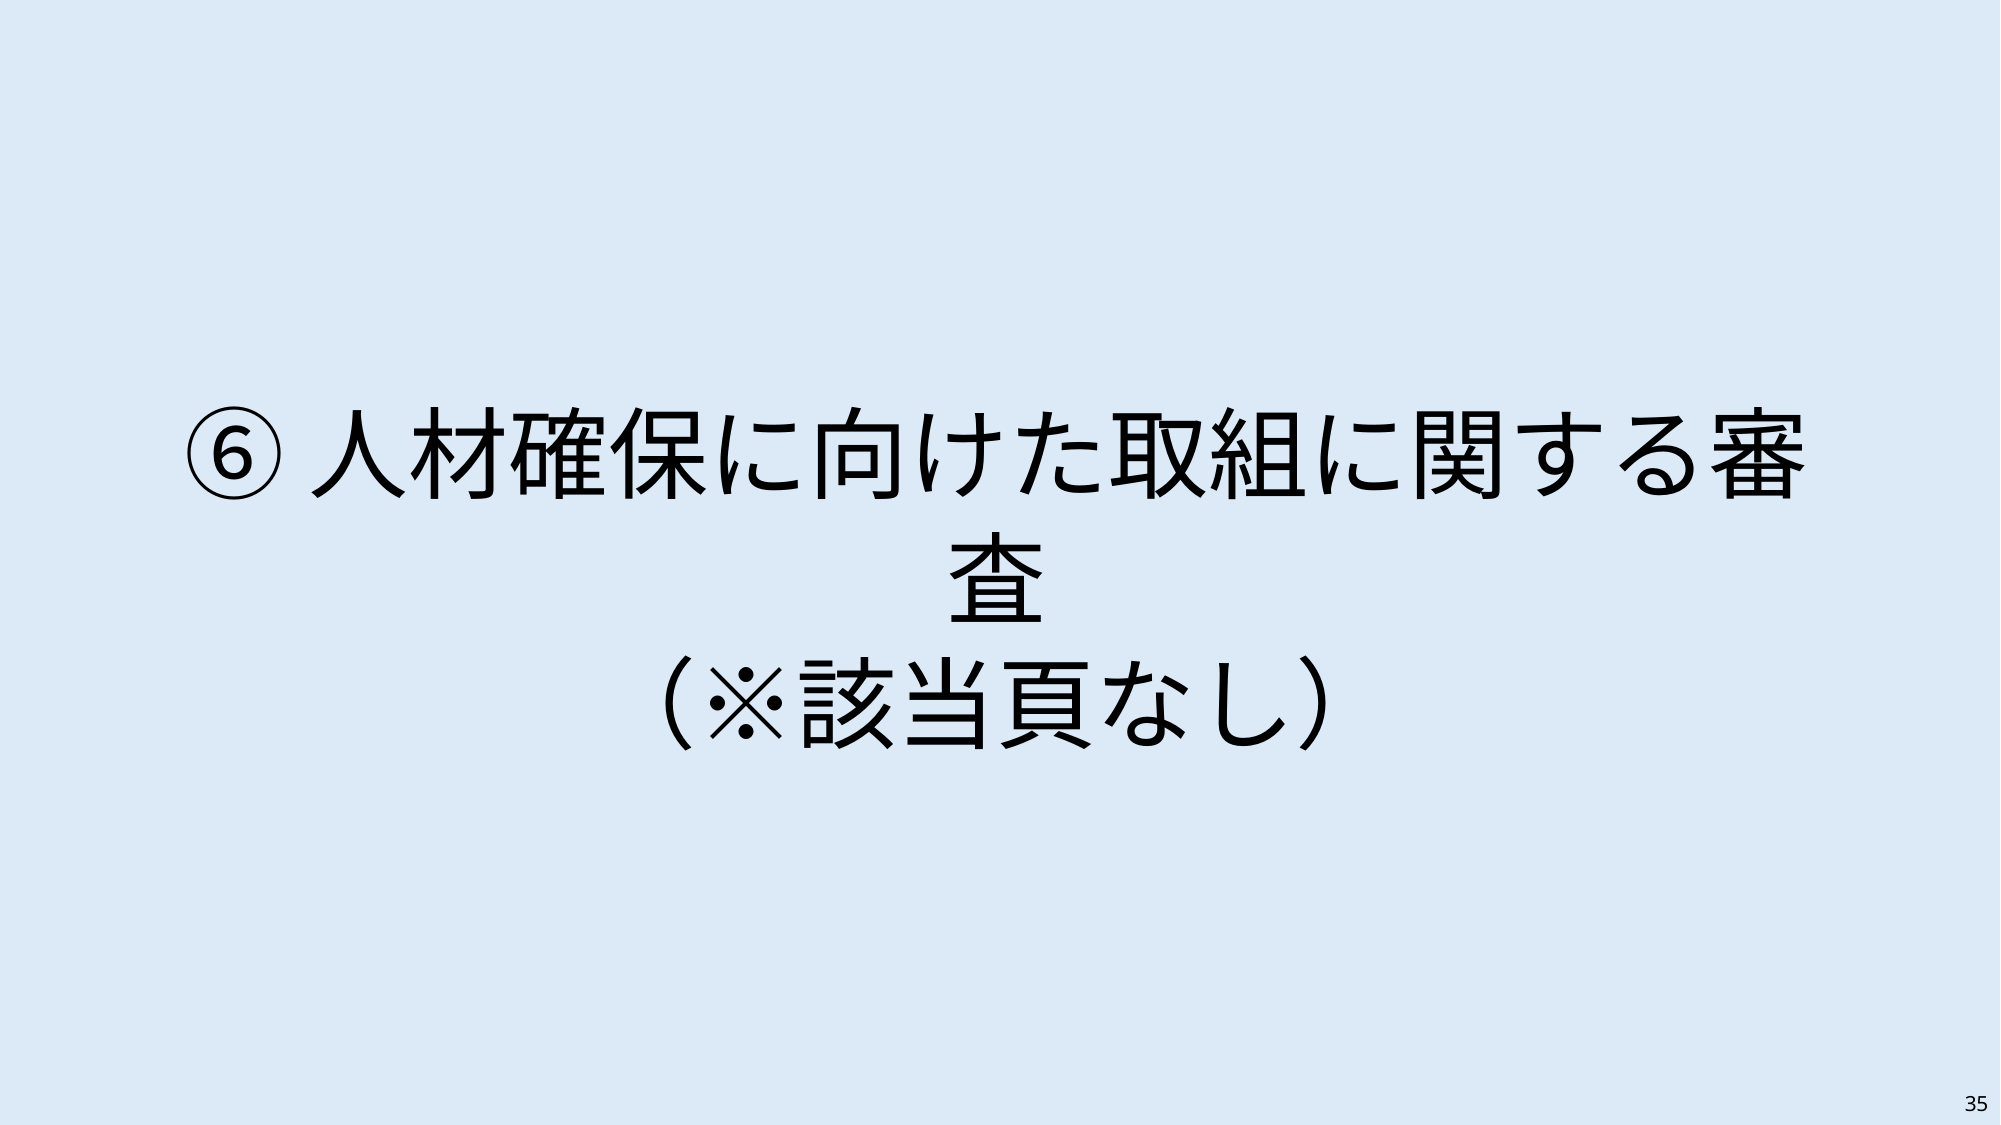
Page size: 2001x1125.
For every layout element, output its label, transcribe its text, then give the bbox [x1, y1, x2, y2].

text_box ⑥人材確保に向けた取組に関する審査 （※該当頁なし） [125, 298, 1867, 827]
